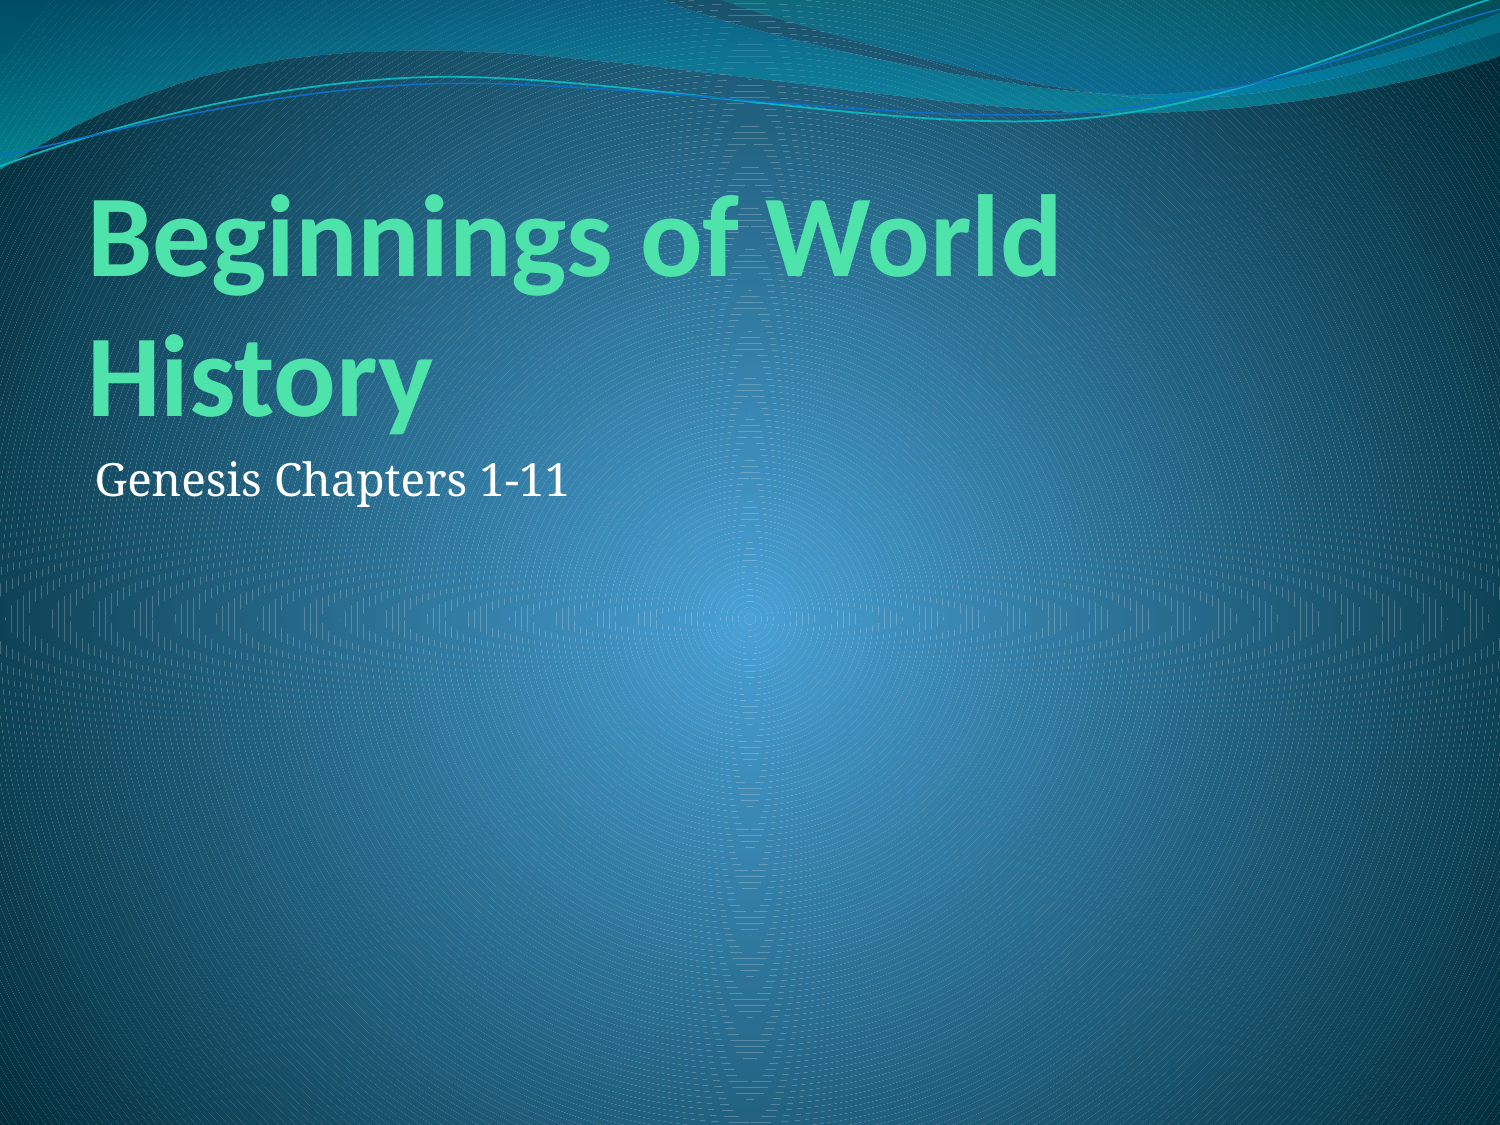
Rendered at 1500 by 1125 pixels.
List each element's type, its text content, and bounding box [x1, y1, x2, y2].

title Beginnings of World History [86, 216, 1362, 440]
list Genesis Chapters 1-11 [86, 443, 1362, 692]
